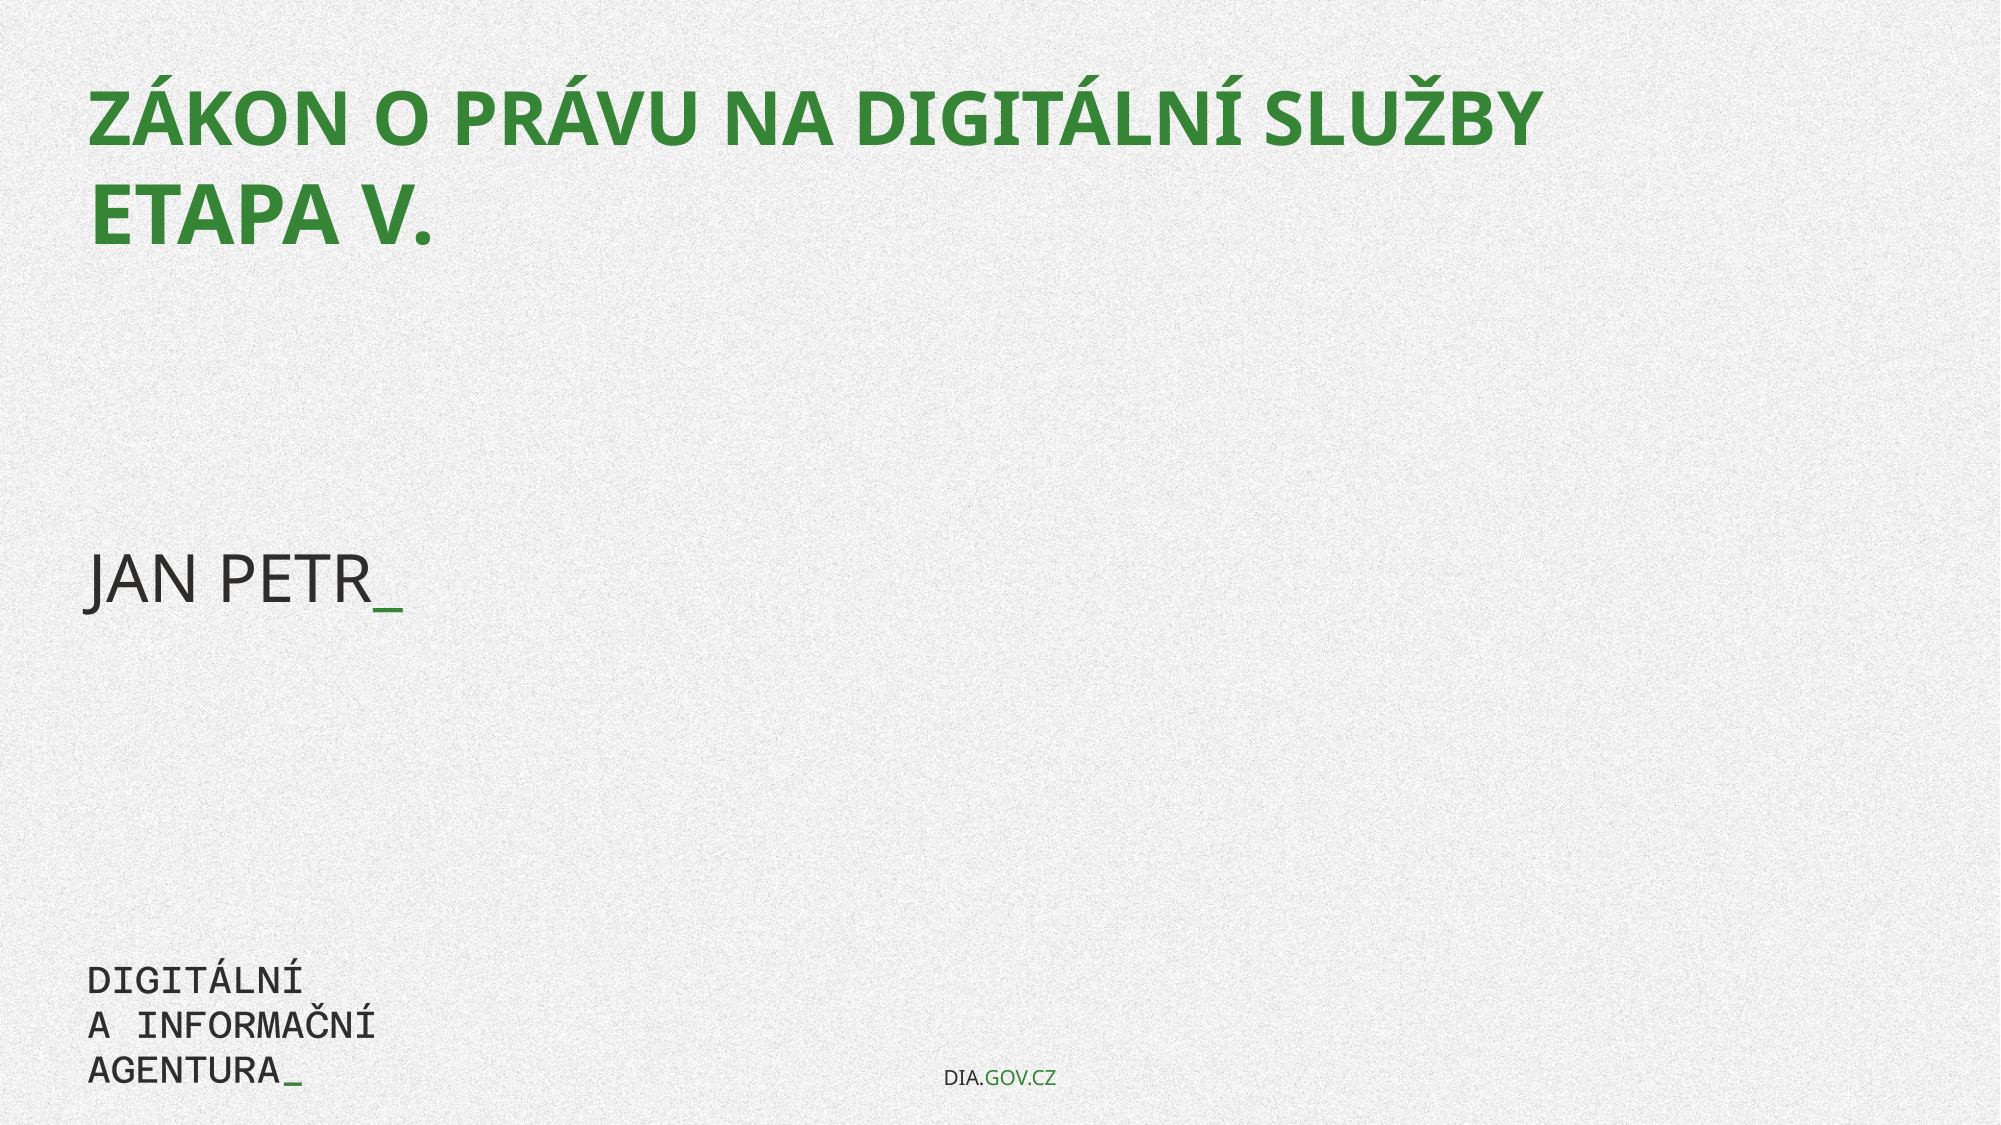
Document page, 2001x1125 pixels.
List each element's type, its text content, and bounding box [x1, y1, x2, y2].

title Zákon o právu na digitální služby ETAPA V. [88, 70, 1912, 374]
picture [0, 0, 2001, 1125]
footer DIA.GOV.CZ [512, 1037, 1488, 1098]
subtitle Jan Petr_ [88, 535, 1912, 729]
